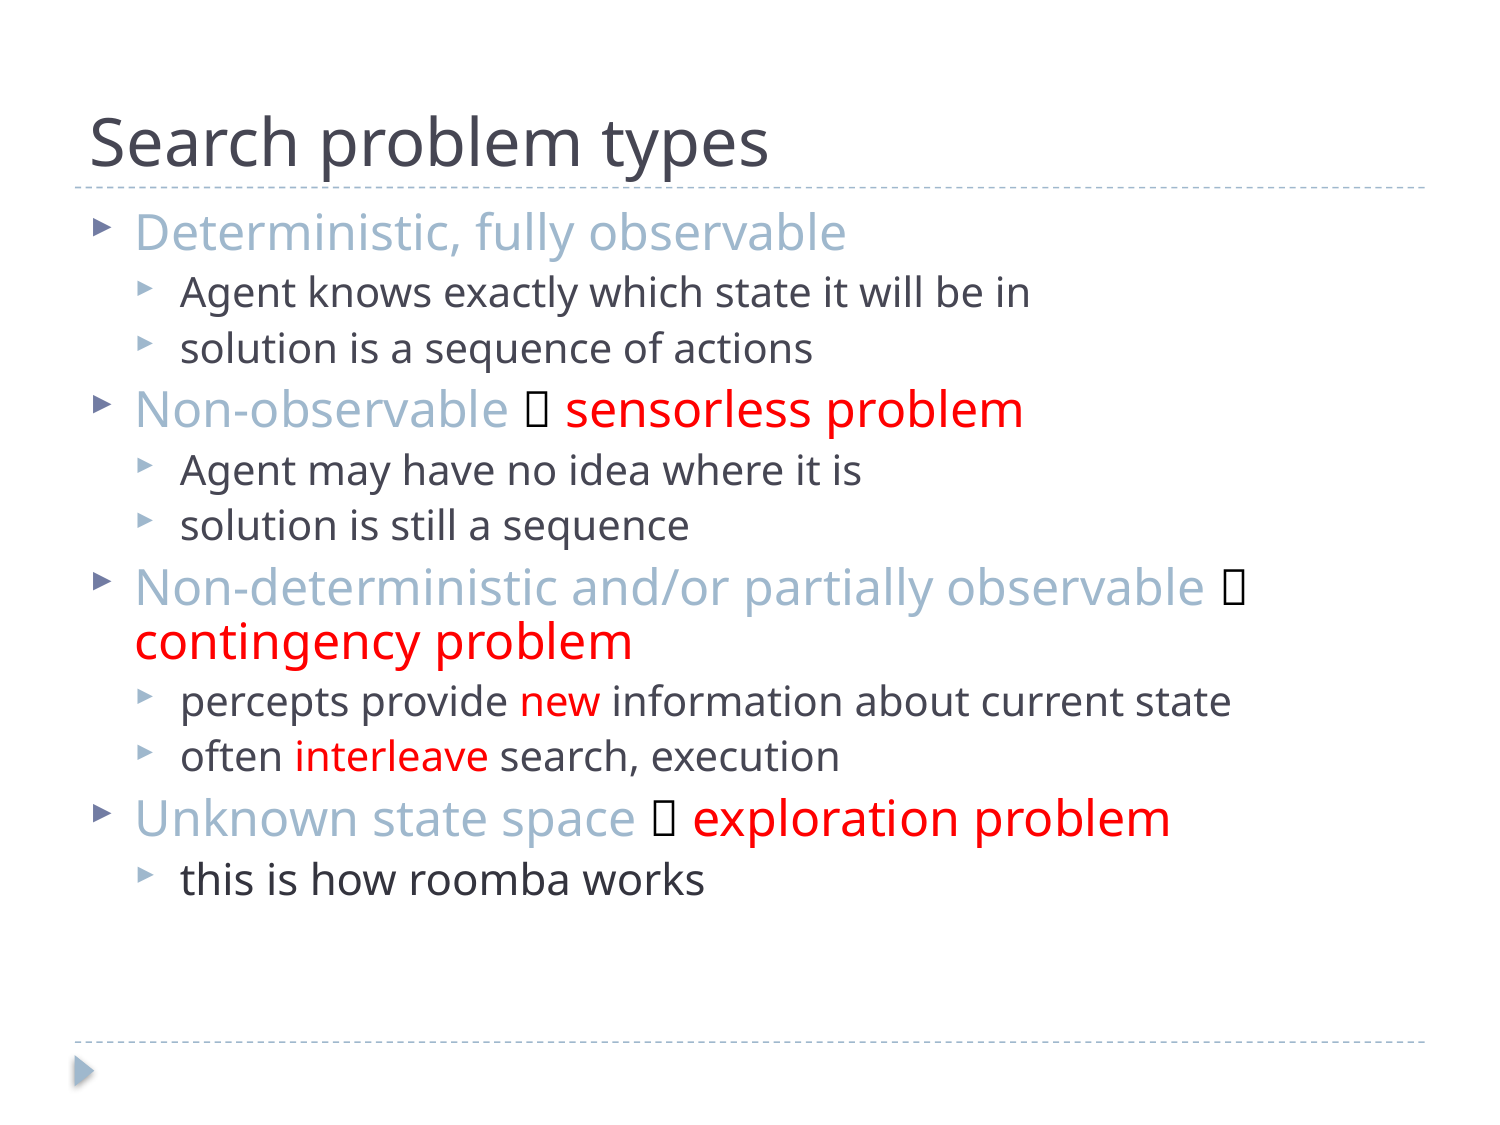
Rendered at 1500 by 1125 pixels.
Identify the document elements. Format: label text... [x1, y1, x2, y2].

list Deterministic, fully observable Agent knows exactly which state it will be in solution is a sequence of actions Non-observable  sensorless problem Agent may have no idea where it is solution is still a sequence Non-deterministic and/or partially observable  contingency problem percepts provide new information about current state often interleave search, execution Unknown state space  exploration problem this is how roomba works [75, 200, 1425, 1006]
title Search problem types [75, 24, 1425, 188]
